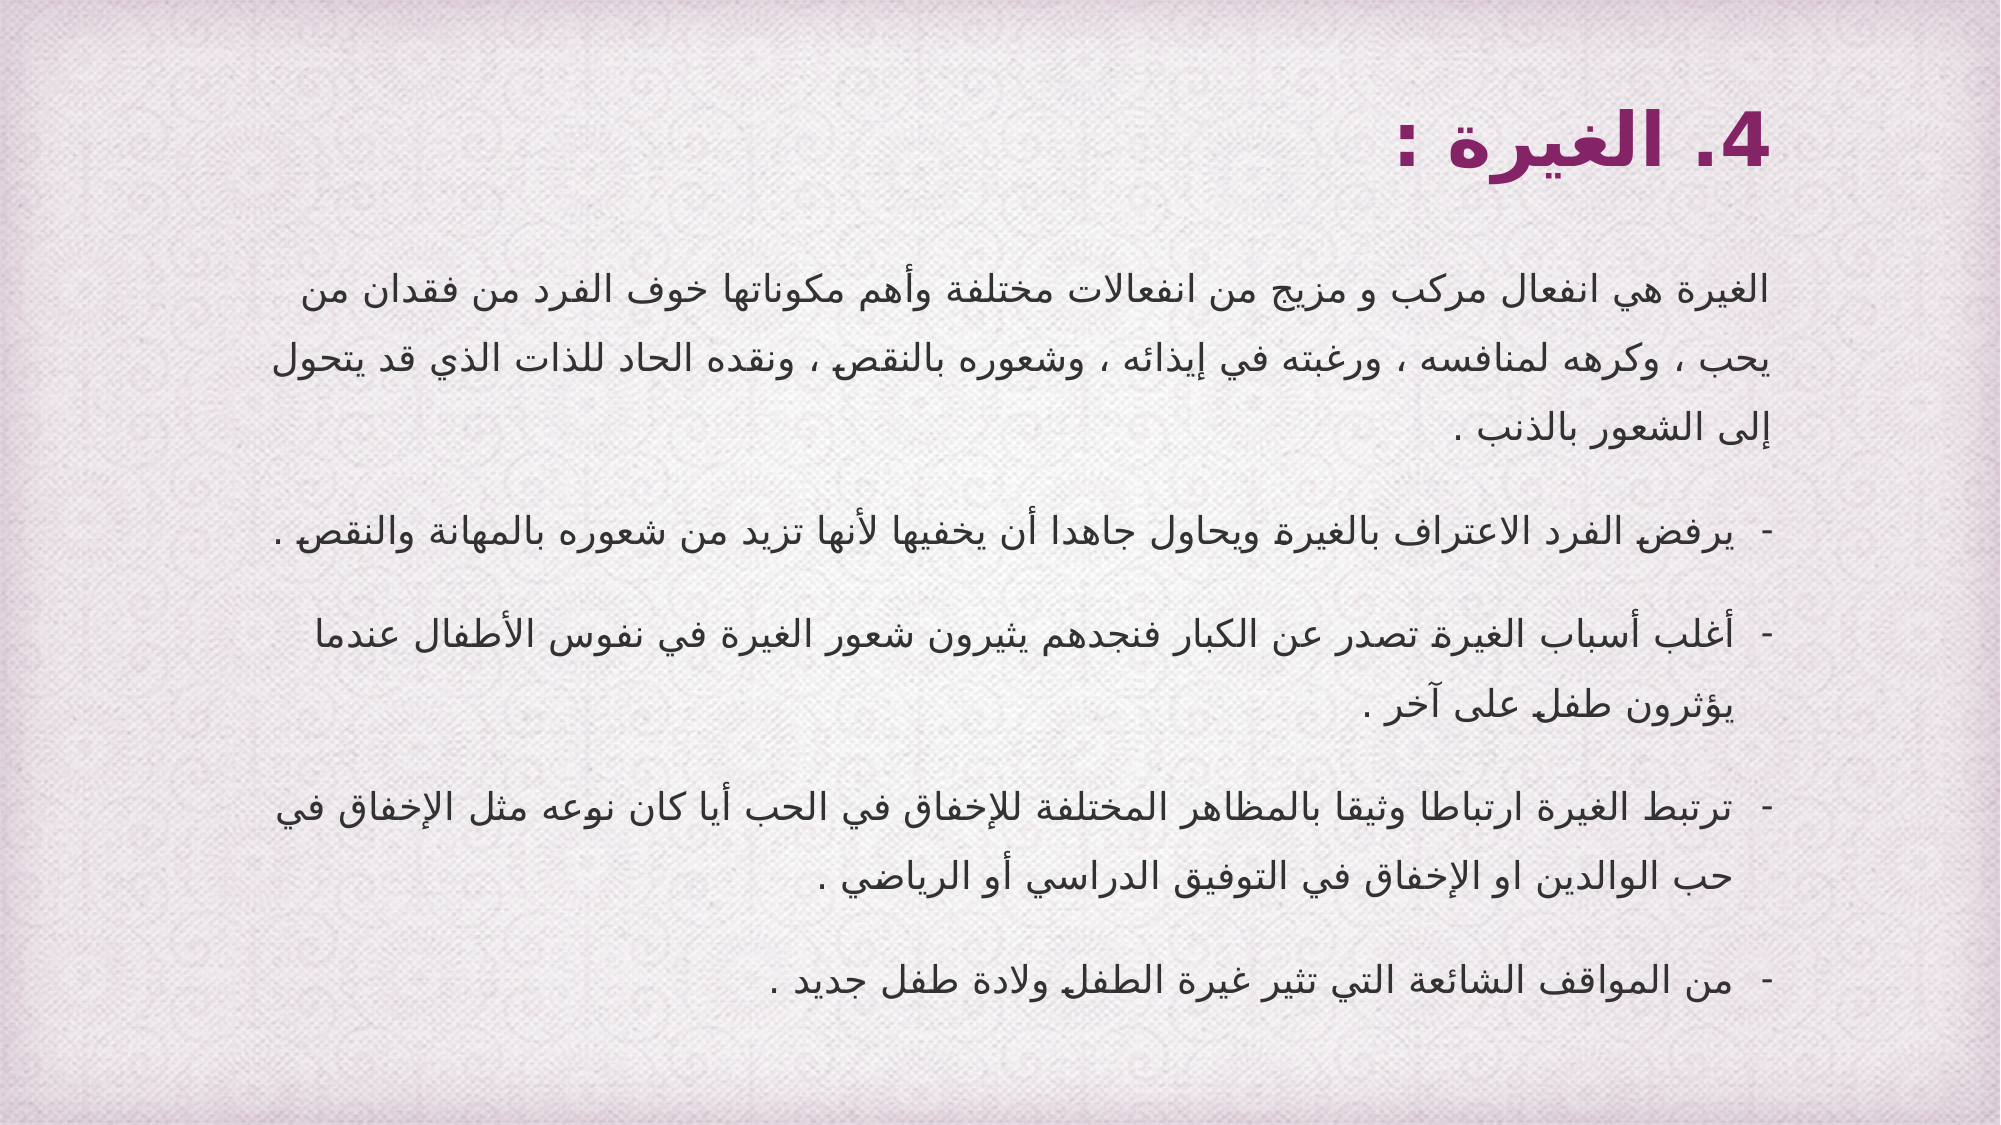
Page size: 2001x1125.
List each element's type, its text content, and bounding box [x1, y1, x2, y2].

list الغيرة هي انفعال مركب و مزيج من انفعالات مختلفة وأهم مكوناتها خوف الفرد من فقدان من يحب ، وكرهه لمنافسه ، ورغبته في إيذائه ، وشعوره بالنقص ، ونقده الحاد للذات الذي قد يتحول إلى الشعور بالذنب . يرفض الفرد الاعتراف بالغيرة ويحاول جاهدا أن يخفيها لأنها تزيد من شعوره بالمهانة والنقص . أغلب أسباب الغيرة تصدر عن الكبار فنجدهم يثيرون شعور الغيرة في نفوس الأطفال عندما يؤثرون طفل على آخر . ترتبط الغيرة ارتباطا وثيقا بالمظاهر المختلفة للإخفاق في الحب أيا كان نوعه مثل الإخفاق في حب الوالدين او الإخفاق في التوفيق الدراسي أو الرياضي . من المواقف الشائعة التي تثير غيرة الطفل ولادة طفل جديد . [212, 233, 1788, 1013]
picture [0, 0, 2001, 1125]
title 4. الغيرة : [212, 59, 1788, 191]
